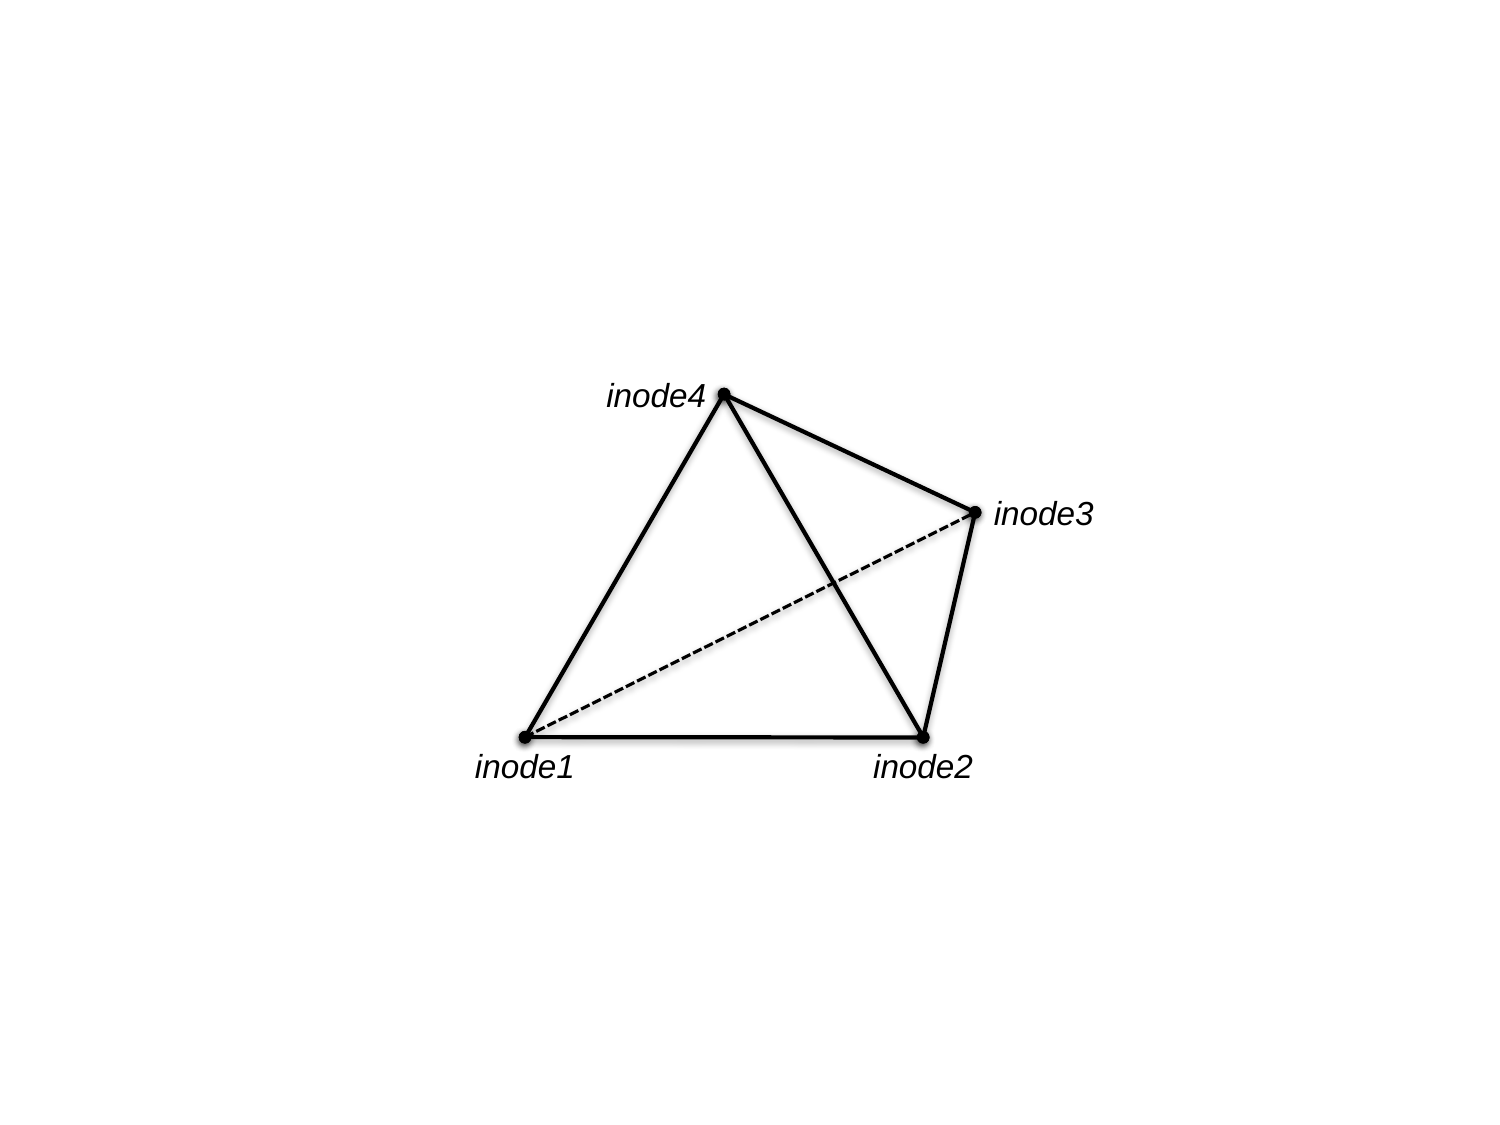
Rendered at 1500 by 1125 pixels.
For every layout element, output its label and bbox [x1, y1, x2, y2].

text_box [380, 366, 1188, 794]
